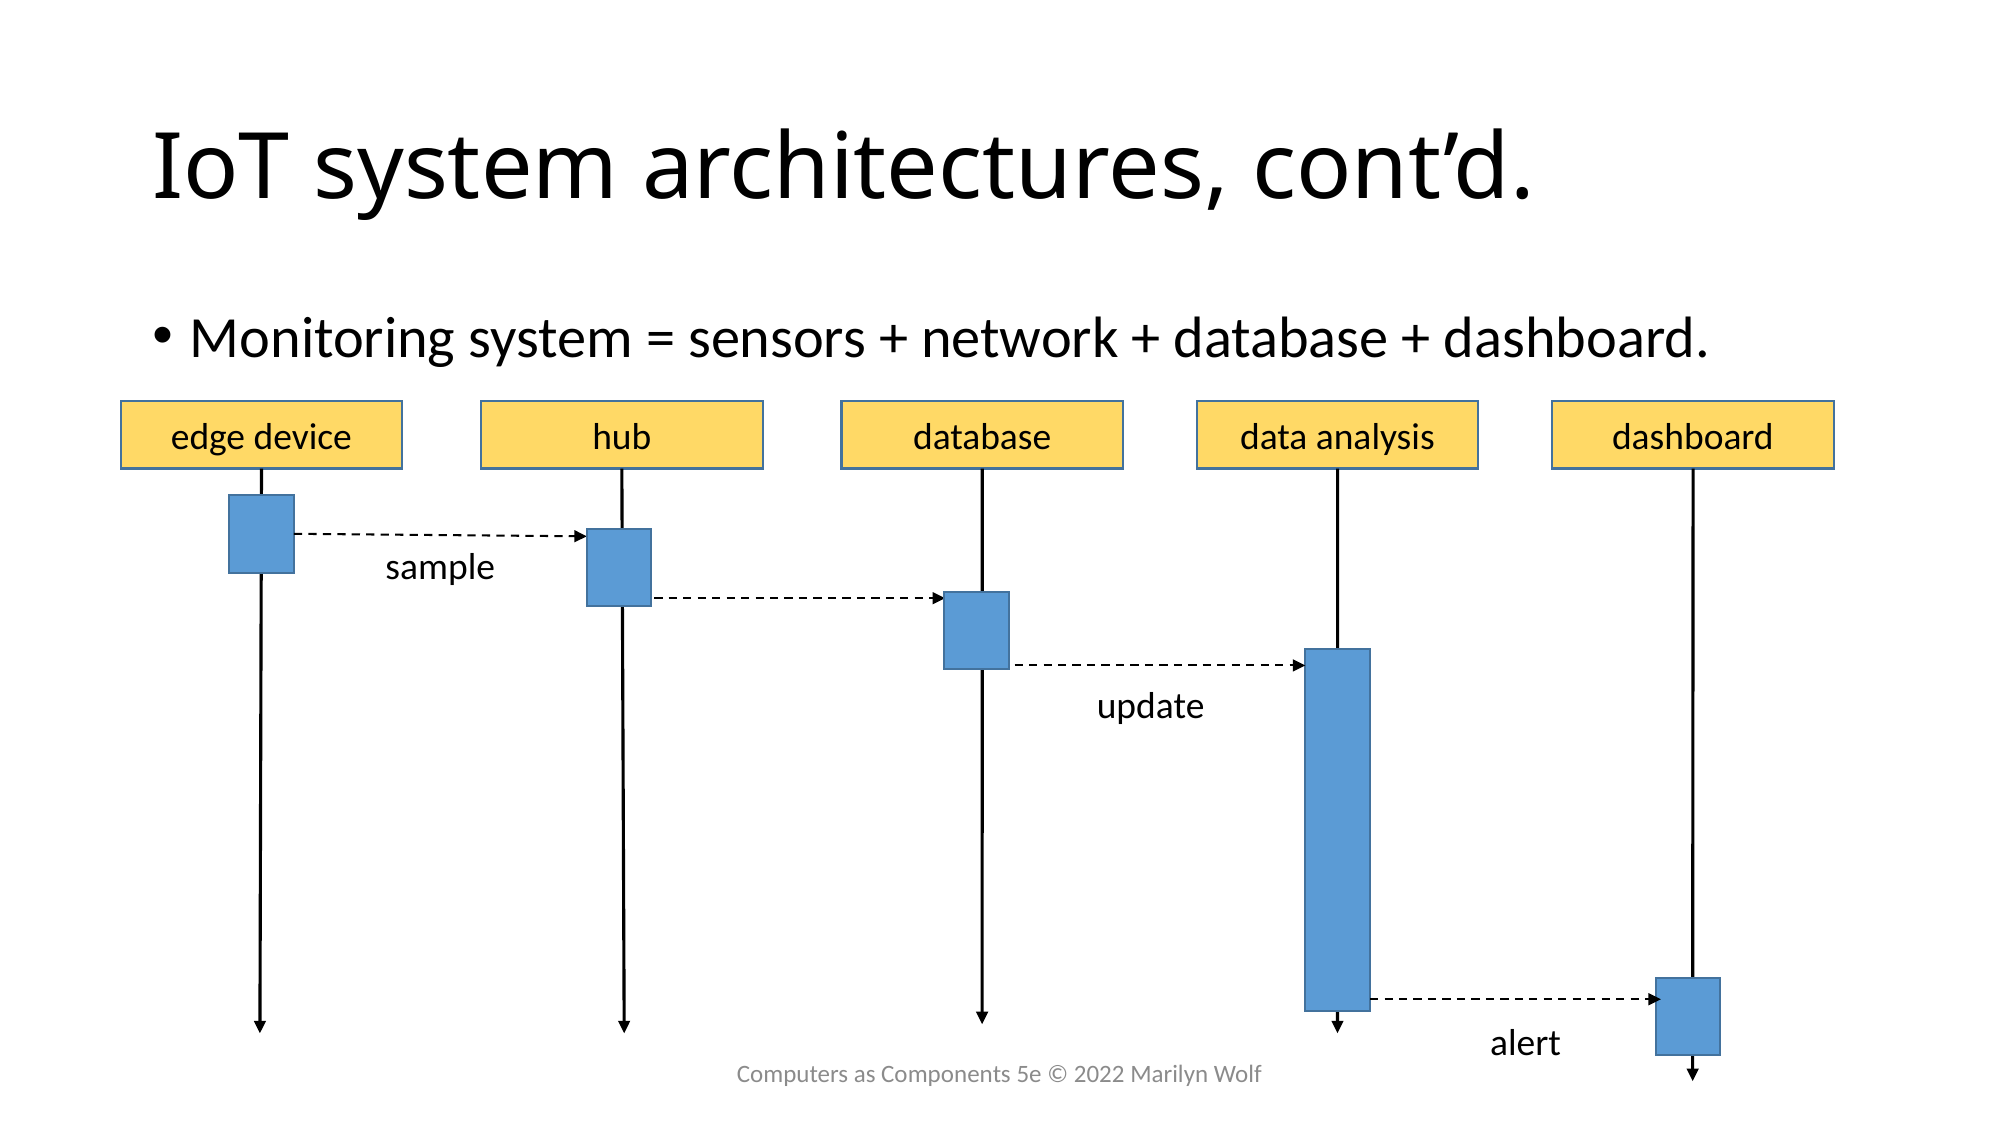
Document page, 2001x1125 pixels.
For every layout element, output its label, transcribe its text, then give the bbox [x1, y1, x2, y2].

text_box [293, 533, 587, 537]
text_box [983, 591, 1010, 670]
text_box [1304, 648, 1337, 1012]
text_box edge device [120, 400, 403, 470]
text_box [1338, 648, 1371, 1012]
text_box [1694, 977, 1721, 1056]
text_box [262, 494, 295, 574]
text_box alert [1475, 1010, 1576, 1071]
title IoT system architectures, cont’d. [137, 59, 1863, 278]
text_box [943, 591, 982, 670]
text_box [1655, 977, 1692, 1056]
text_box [621, 468, 625, 1034]
text_box sample [370, 537, 511, 595]
text_box dashboard [1551, 400, 1835, 470]
text_box [625, 528, 652, 607]
text_box update [1081, 673, 1220, 733]
text_box hub [480, 400, 764, 470]
text_box [586, 528, 621, 607]
text_box database [840, 400, 1124, 470]
list Monitoring system = sensors + network + database + dashboard. [137, 299, 1863, 413]
footer Computers as Components 5e © 2022 Marilyn Wolf [662, 1042, 1338, 1103]
text_box data analysis [1196, 400, 1479, 470]
text_box [228, 494, 259, 574]
